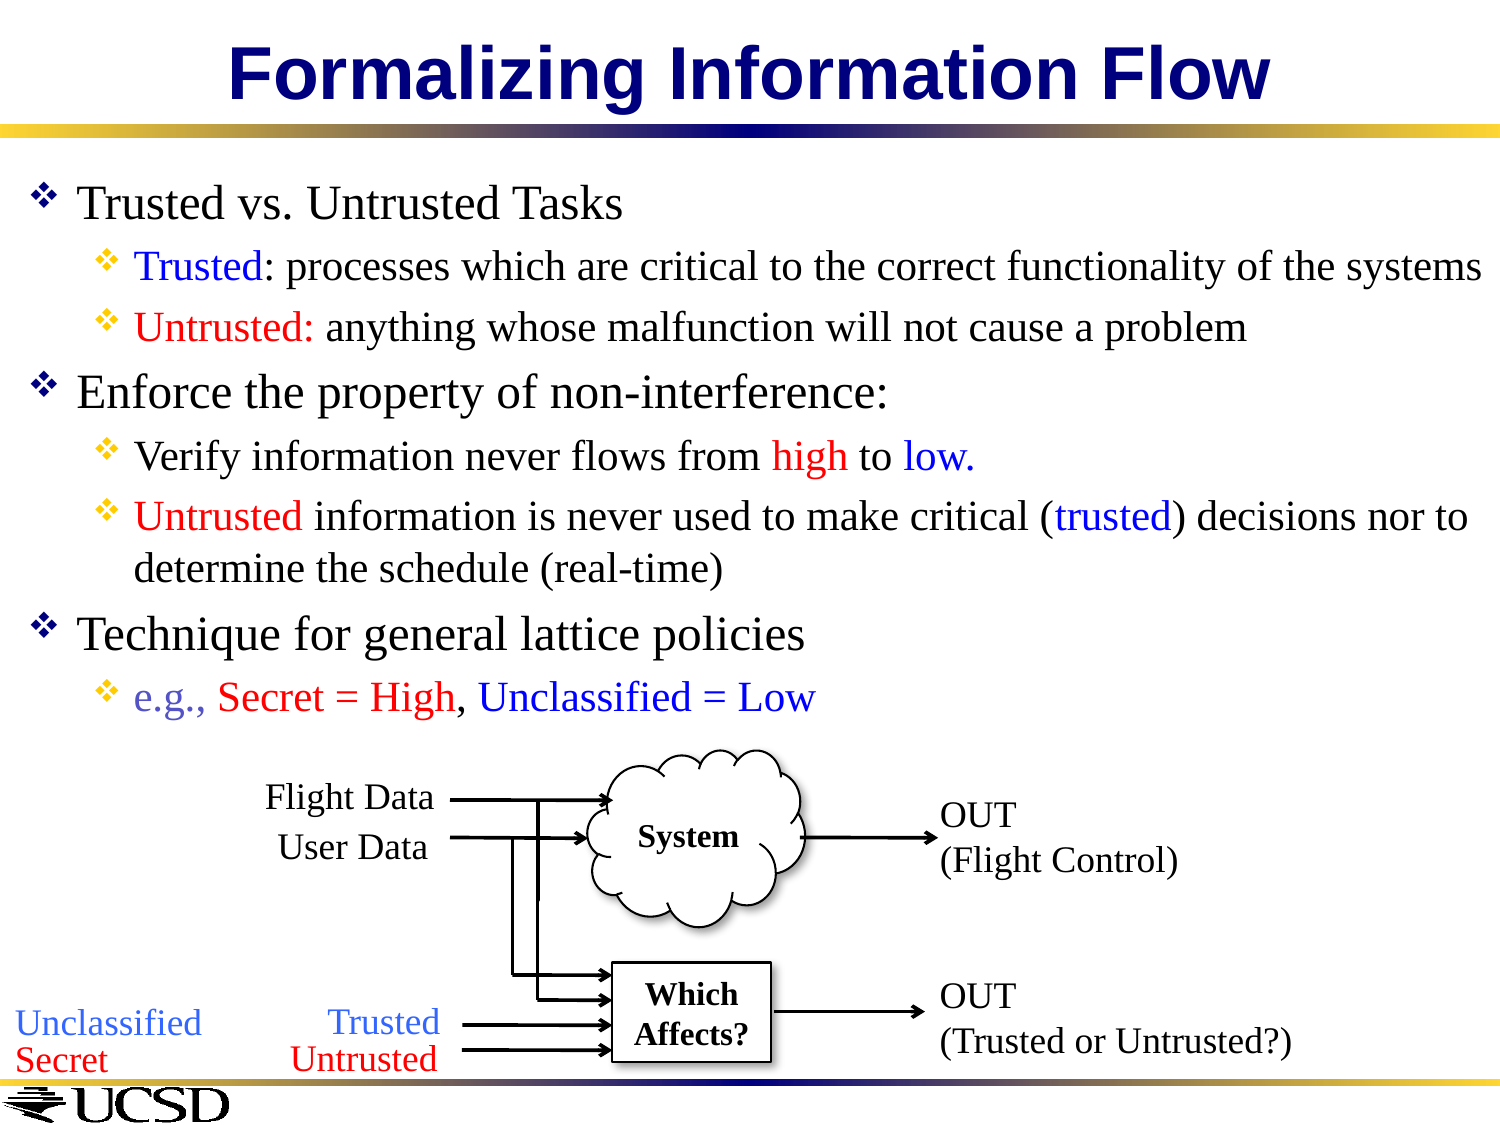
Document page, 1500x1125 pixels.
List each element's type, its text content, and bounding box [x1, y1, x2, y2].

picture [0, 1087, 229, 1123]
text_box Secret [0, 1027, 200, 1088]
text_box Unclassified [0, 990, 225, 1050]
list Trusted vs. Untrusted Tasks Trusted: processes which are critical to the correct functionality of the systems Untrusted: anything whose malfunction will not cause a problem Enforce the property of non-interference: Verify information never flows from high to low. Untrusted information is never used to make critical (trusted) decisions nor to determine the schedule (real-time) Technique for general lattice policies e.g., Secret = High, Unclassified = Low [12, 162, 1500, 784]
title Formalizing Information Flow [37, 7, 1463, 123]
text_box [249, 749, 1363, 1088]
